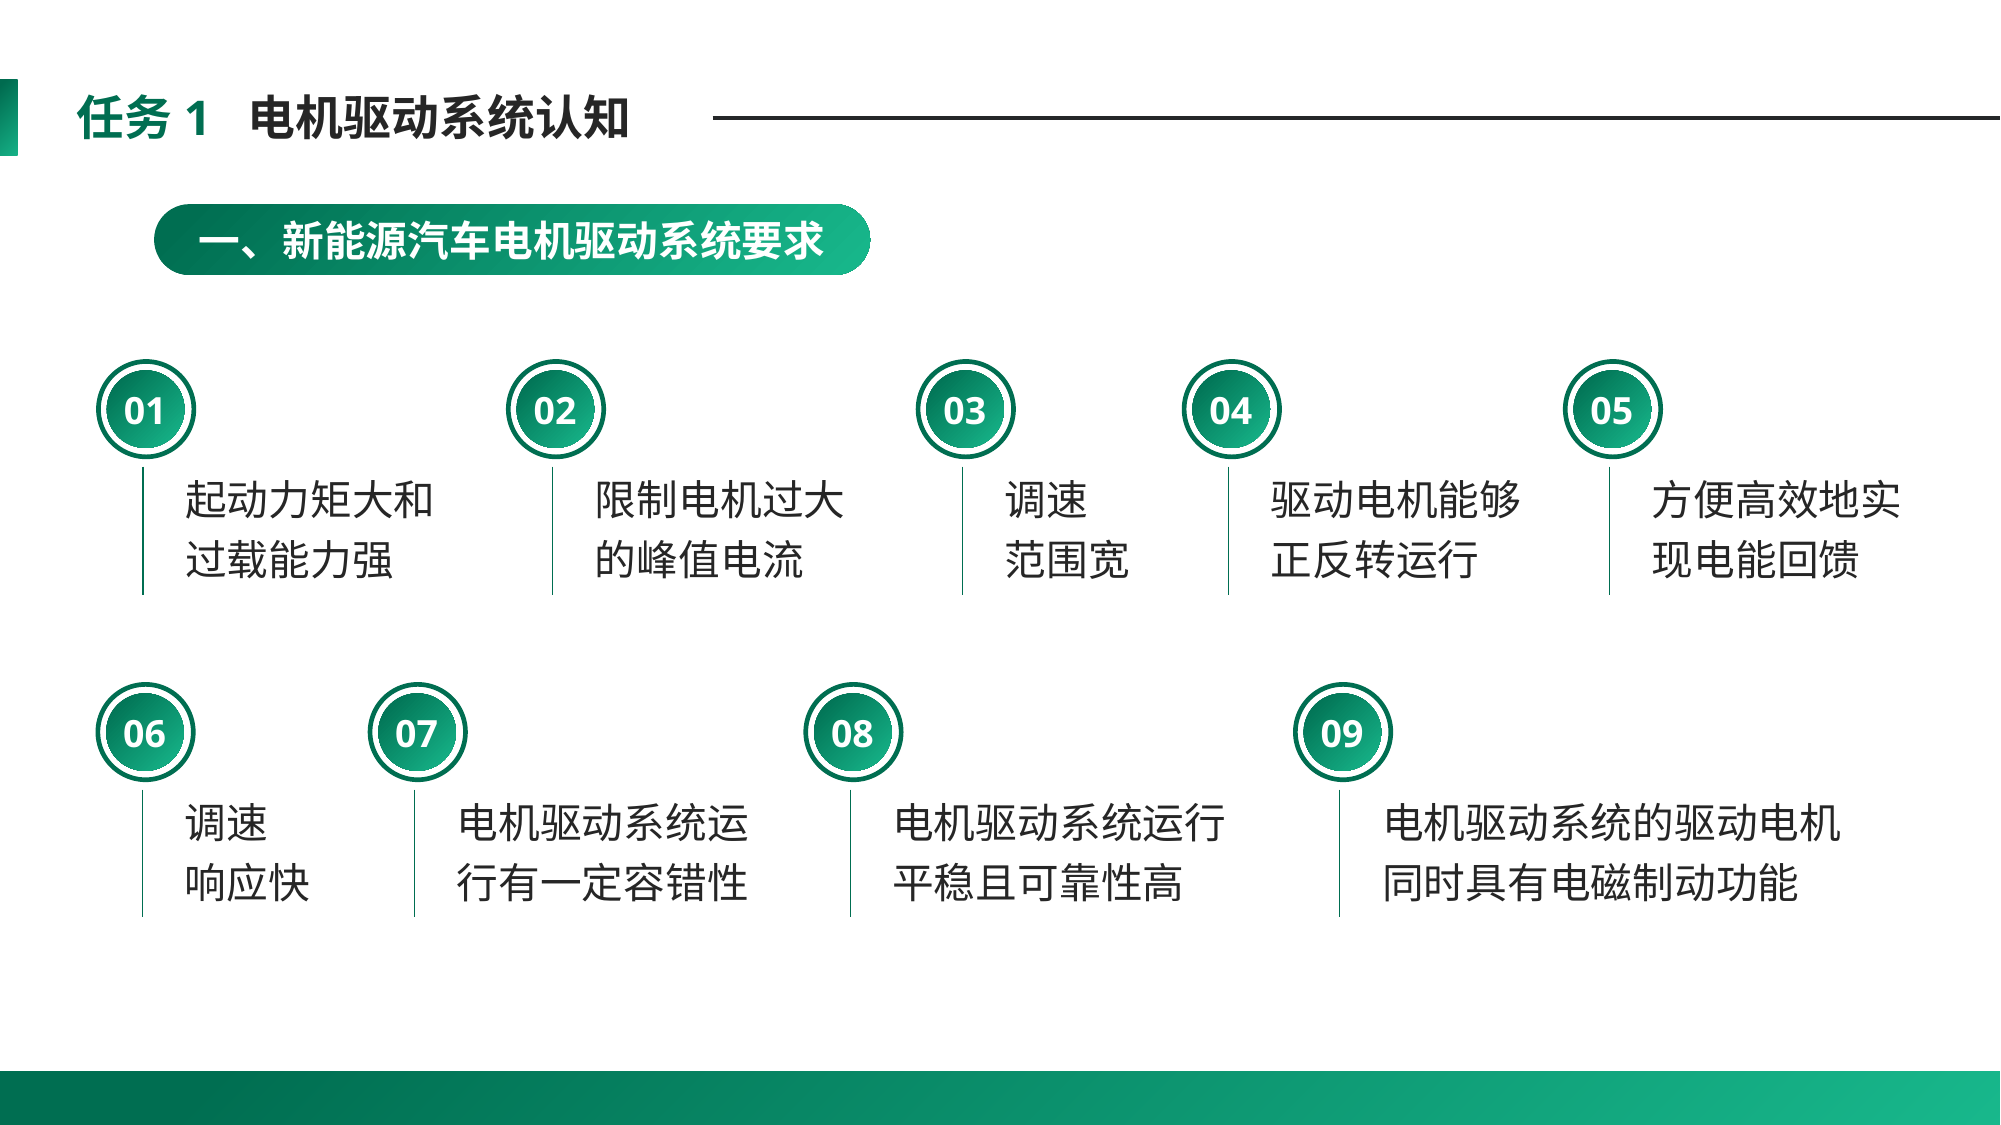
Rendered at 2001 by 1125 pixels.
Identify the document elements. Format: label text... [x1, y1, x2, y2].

text_box 一、新能源汽车电机驱动系统要求 [154, 204, 871, 275]
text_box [805, 684, 1256, 918]
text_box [98, 361, 453, 595]
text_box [1295, 684, 1884, 918]
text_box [370, 684, 782, 918]
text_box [1184, 361, 1539, 595]
text_box 任务1 电机驱动系统认知 [61, 80, 1111, 153]
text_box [97, 684, 343, 918]
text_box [508, 361, 863, 595]
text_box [1565, 361, 1920, 595]
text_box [918, 361, 1165, 595]
